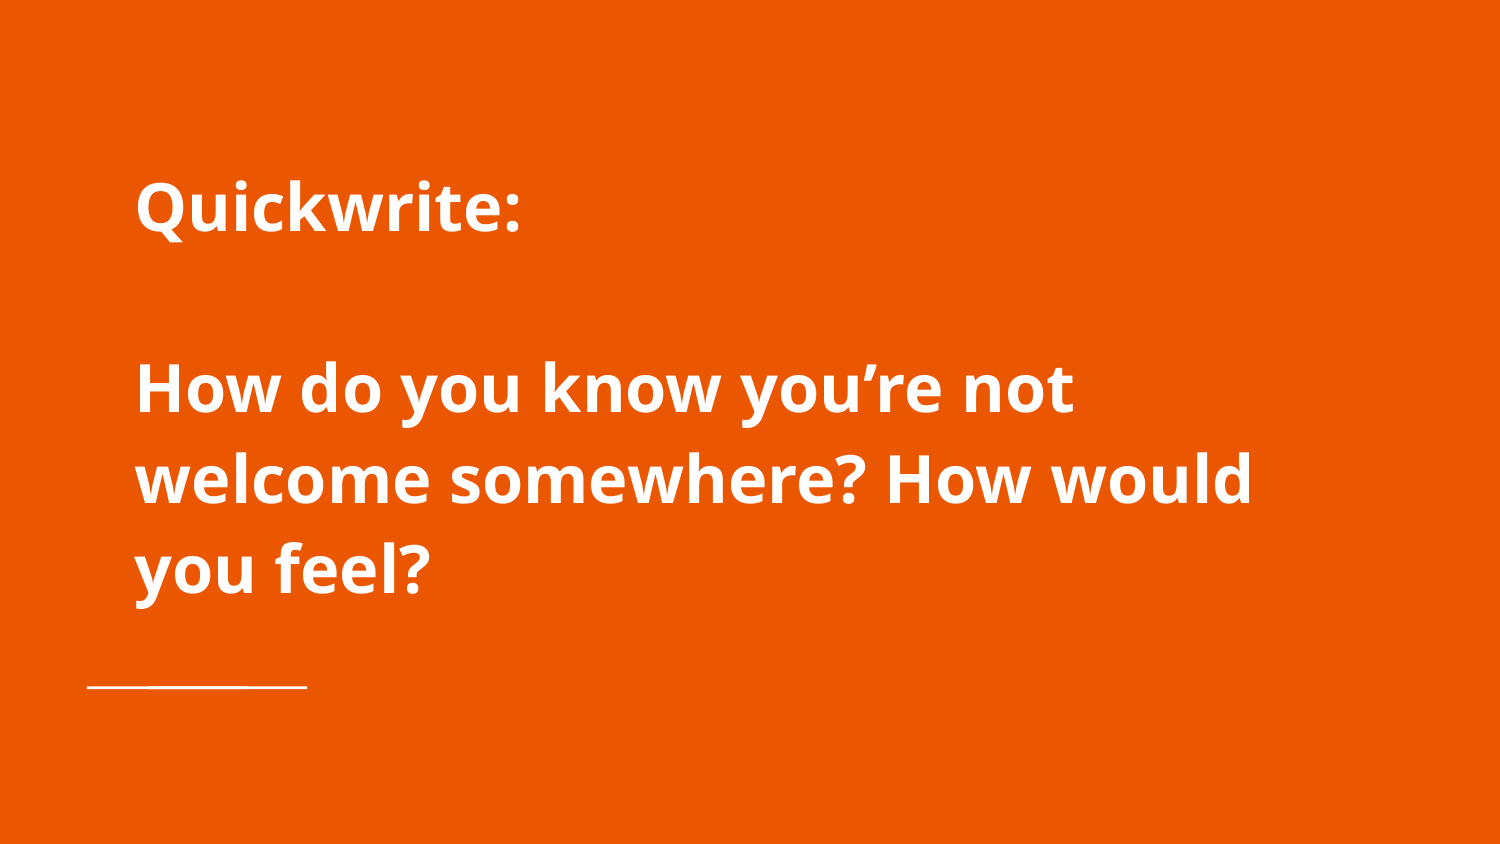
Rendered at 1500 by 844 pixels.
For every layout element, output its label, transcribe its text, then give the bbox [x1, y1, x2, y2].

title Quickwrite: How do you know you’re not welcome somewhere? How would you feel? [119, 141, 1272, 632]
